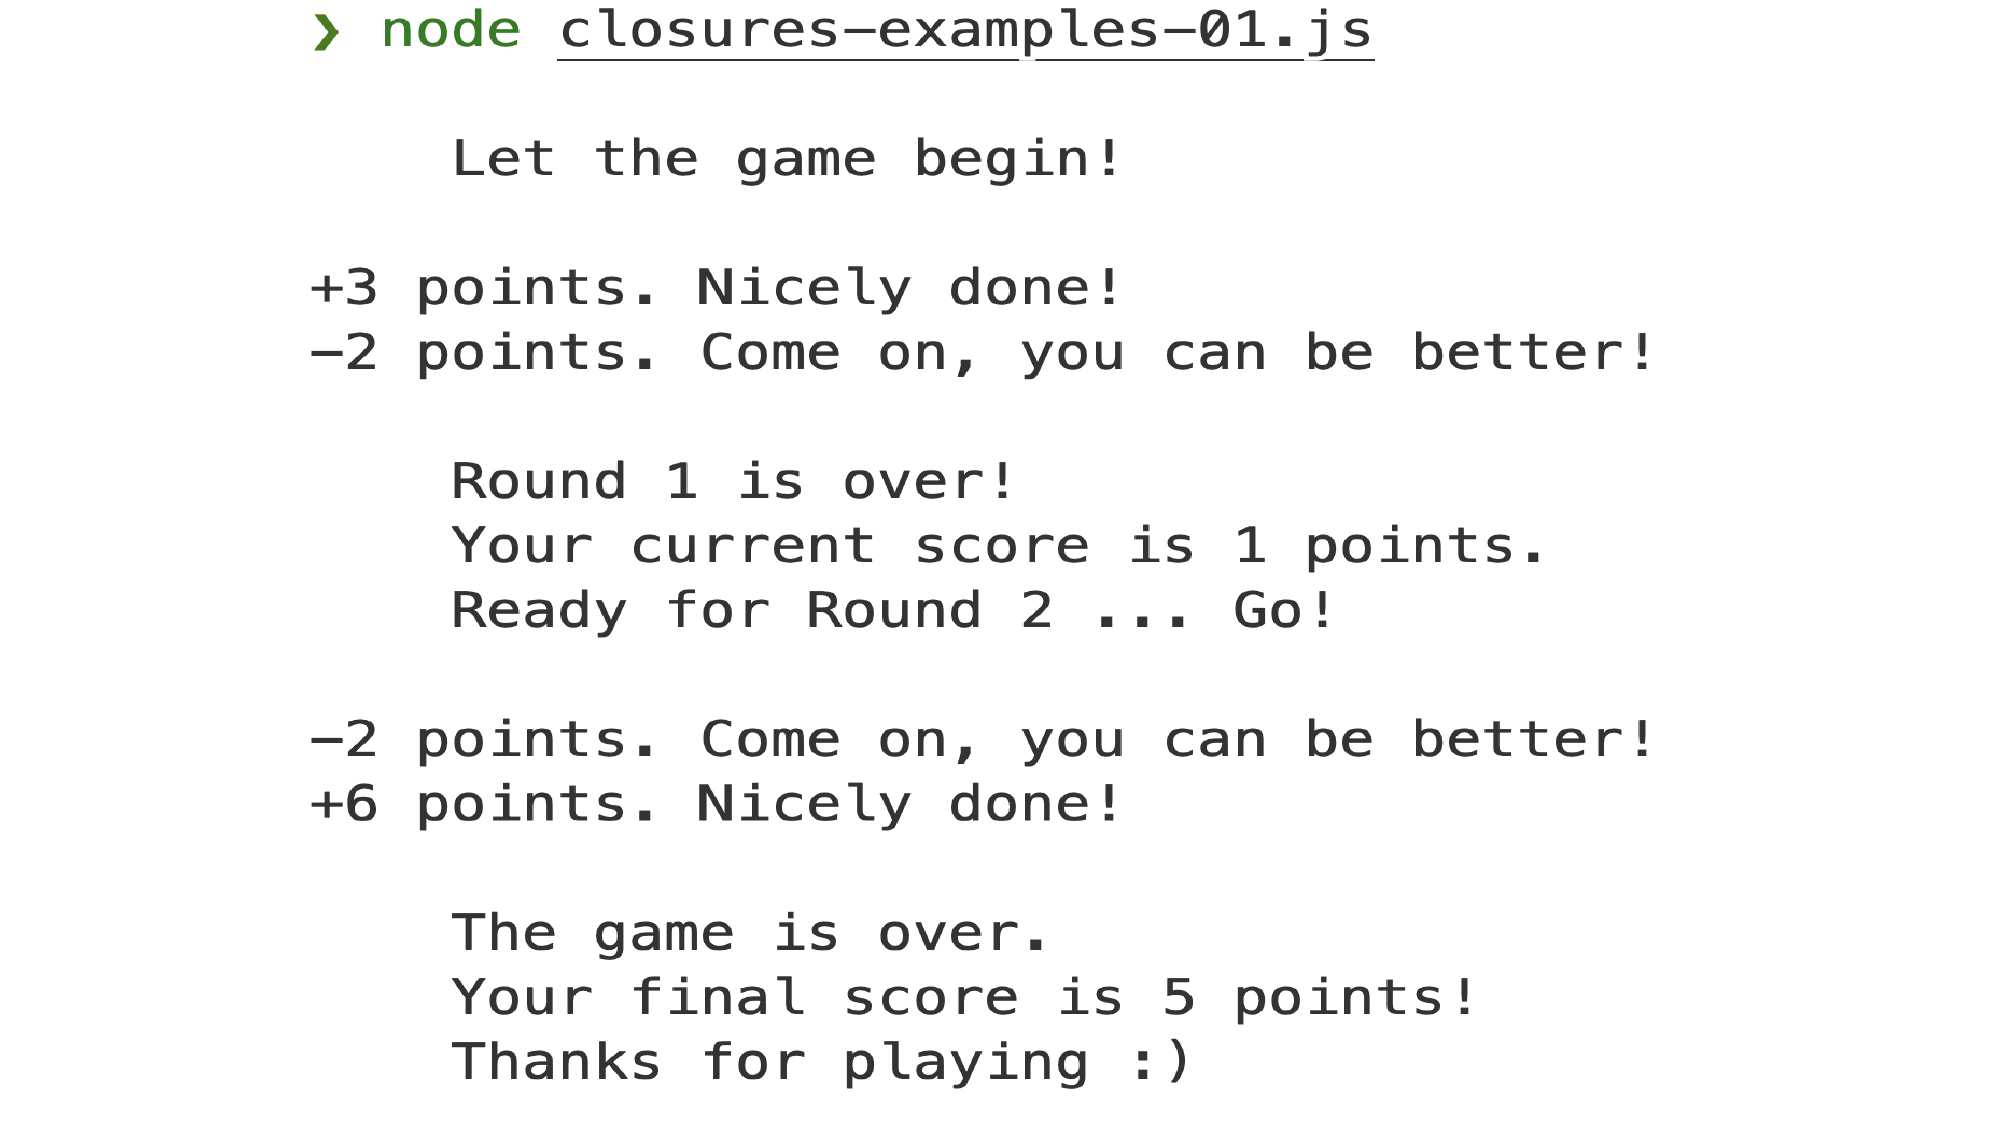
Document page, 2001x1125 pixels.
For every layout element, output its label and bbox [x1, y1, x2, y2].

picture [282, 0, 1695, 1125]
